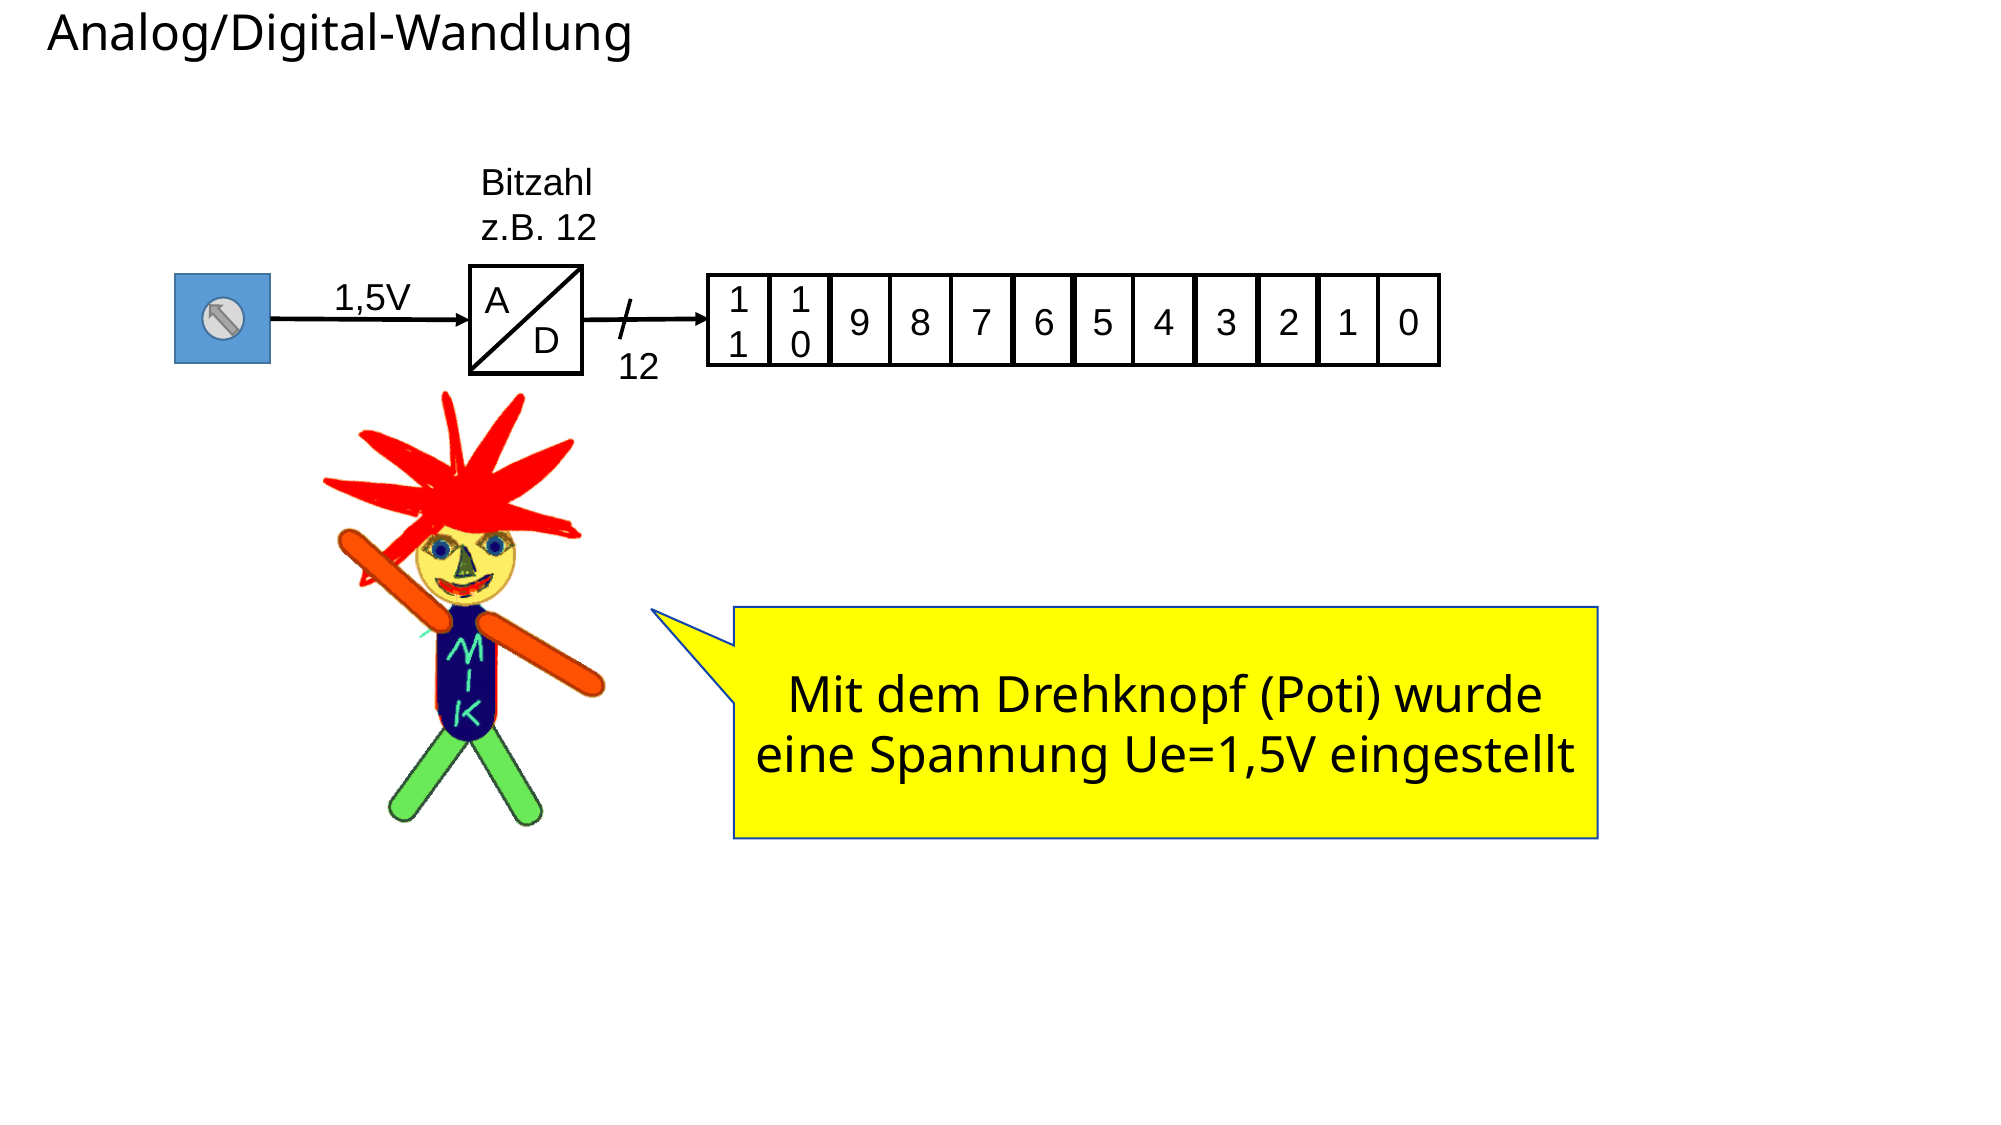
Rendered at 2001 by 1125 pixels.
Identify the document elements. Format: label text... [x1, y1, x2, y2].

text_box 1,5V [286, 320, 459, 326]
text_box 10 [769, 274, 828, 366]
picture [303, 375, 620, 839]
text_box 5 [1071, 274, 1132, 366]
text_box 1 [1316, 274, 1377, 366]
text_box 0 [1377, 274, 1440, 366]
text_box Mit dem Drehknopf (Poti) wurde eine Spannung Ue=1,5V eingestellt [650, 605, 1599, 840]
text_box 6 [1013, 274, 1071, 366]
text_box 9 [828, 274, 889, 366]
text_box 1,5V [286, 265, 459, 318]
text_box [469, 266, 583, 374]
text_box 2 [1257, 274, 1316, 366]
text_box 12 [603, 334, 681, 395]
text_box 8 [889, 274, 952, 366]
text_box 7 [952, 274, 1013, 366]
text_box Bitzahl z.B. 12 [465, 150, 622, 256]
text_box 11 [707, 274, 769, 366]
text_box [175, 274, 271, 364]
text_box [619, 298, 631, 340]
text_box 4 [1132, 274, 1195, 366]
title Analog/Digital-Wandlung [0, 0, 682, 69]
text_box 3 [1195, 274, 1257, 366]
